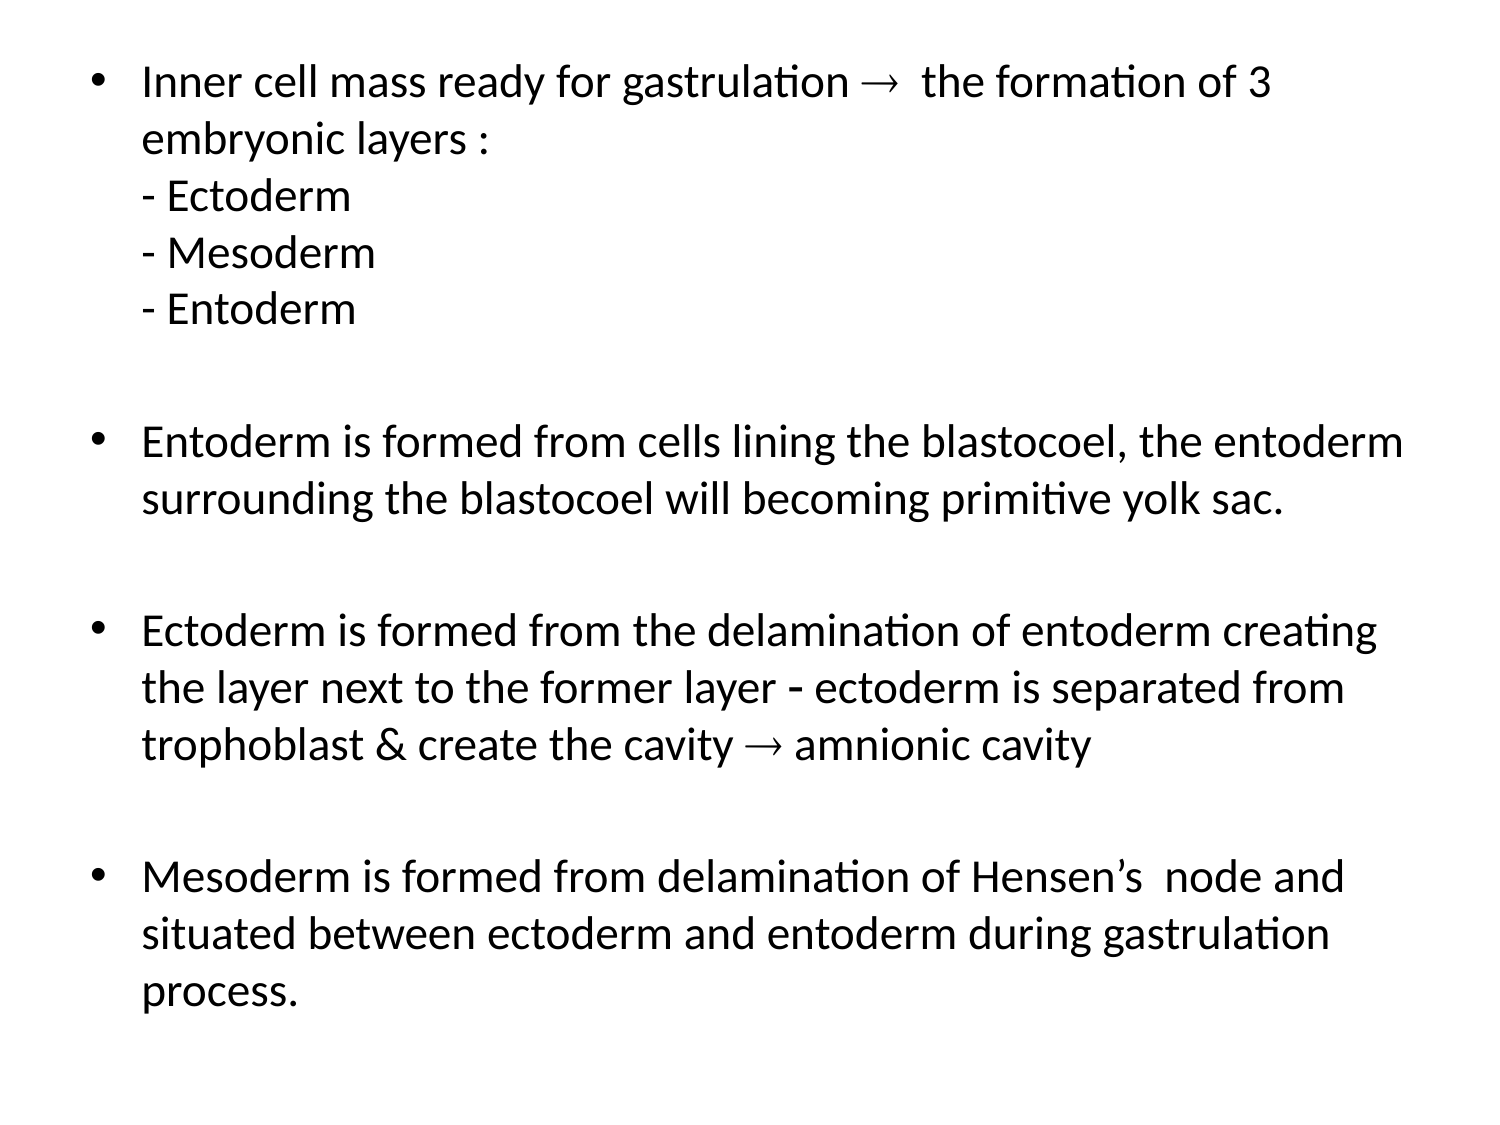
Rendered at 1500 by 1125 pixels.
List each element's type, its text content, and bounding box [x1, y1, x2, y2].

list Inner cell mass ready for gastrulation  the formation of 3 embryonic layers : - Ectoderm - Mesoderm - Entoderm Entoderm is formed from cells lining the blastocoel, the entoderm surrounding the blastocoel will becoming primitive yolk sac. Ectoderm is formed from the delamination of entoderm creating the layer next to the former layer  ectoderm is separated from trophoblast & create the cavity  amnionic cavity Mesoderm is formed from delamination of Hensen’s node and situated between ectoderm and entoderm during gastrulation process. [75, 42, 1425, 1083]
